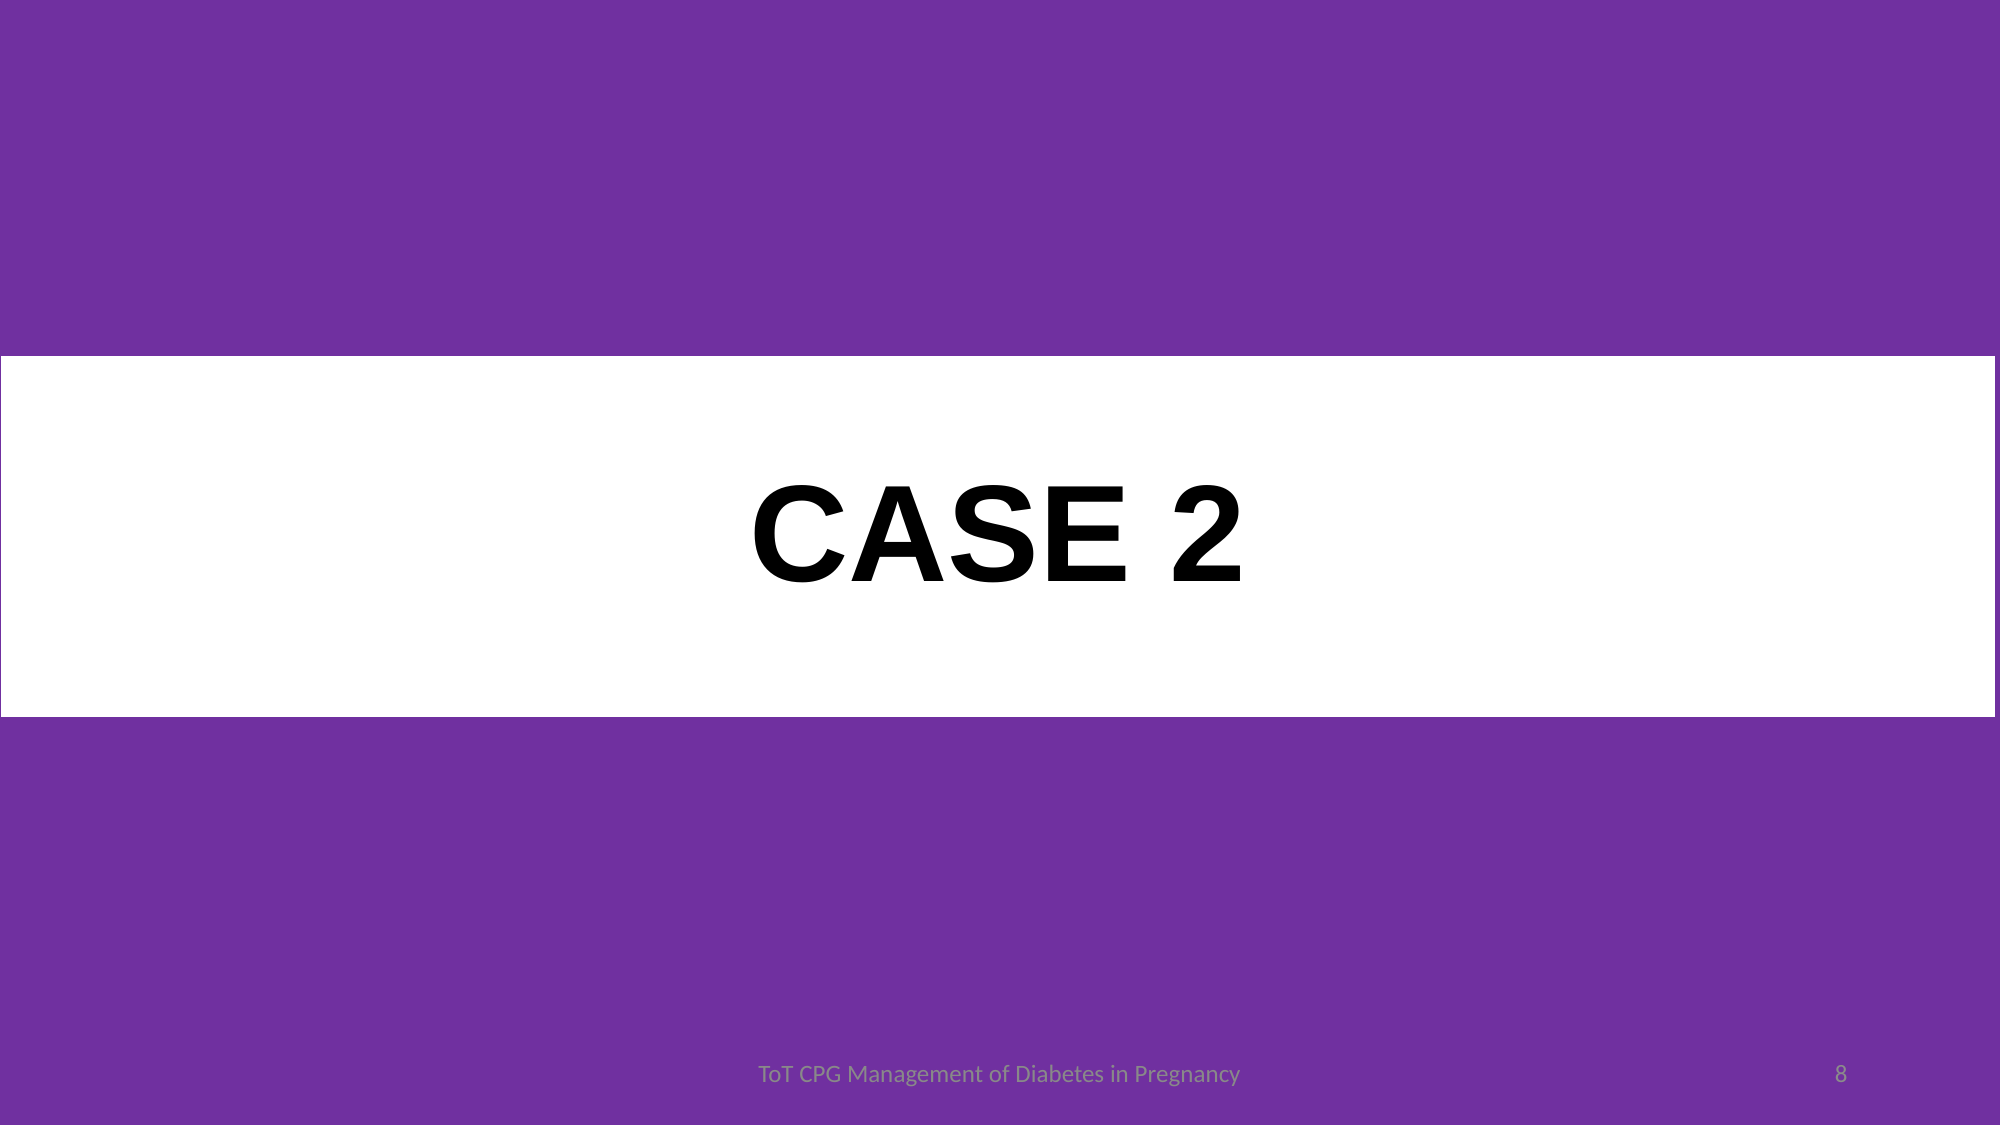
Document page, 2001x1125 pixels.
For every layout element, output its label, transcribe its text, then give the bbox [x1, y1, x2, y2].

footer ToT CPG Management of Diabetes in Pregnancy [662, 1042, 1338, 1103]
title CASE 2 [7, 362, 1989, 712]
slide_number 8 [1412, 1042, 1863, 1103]
